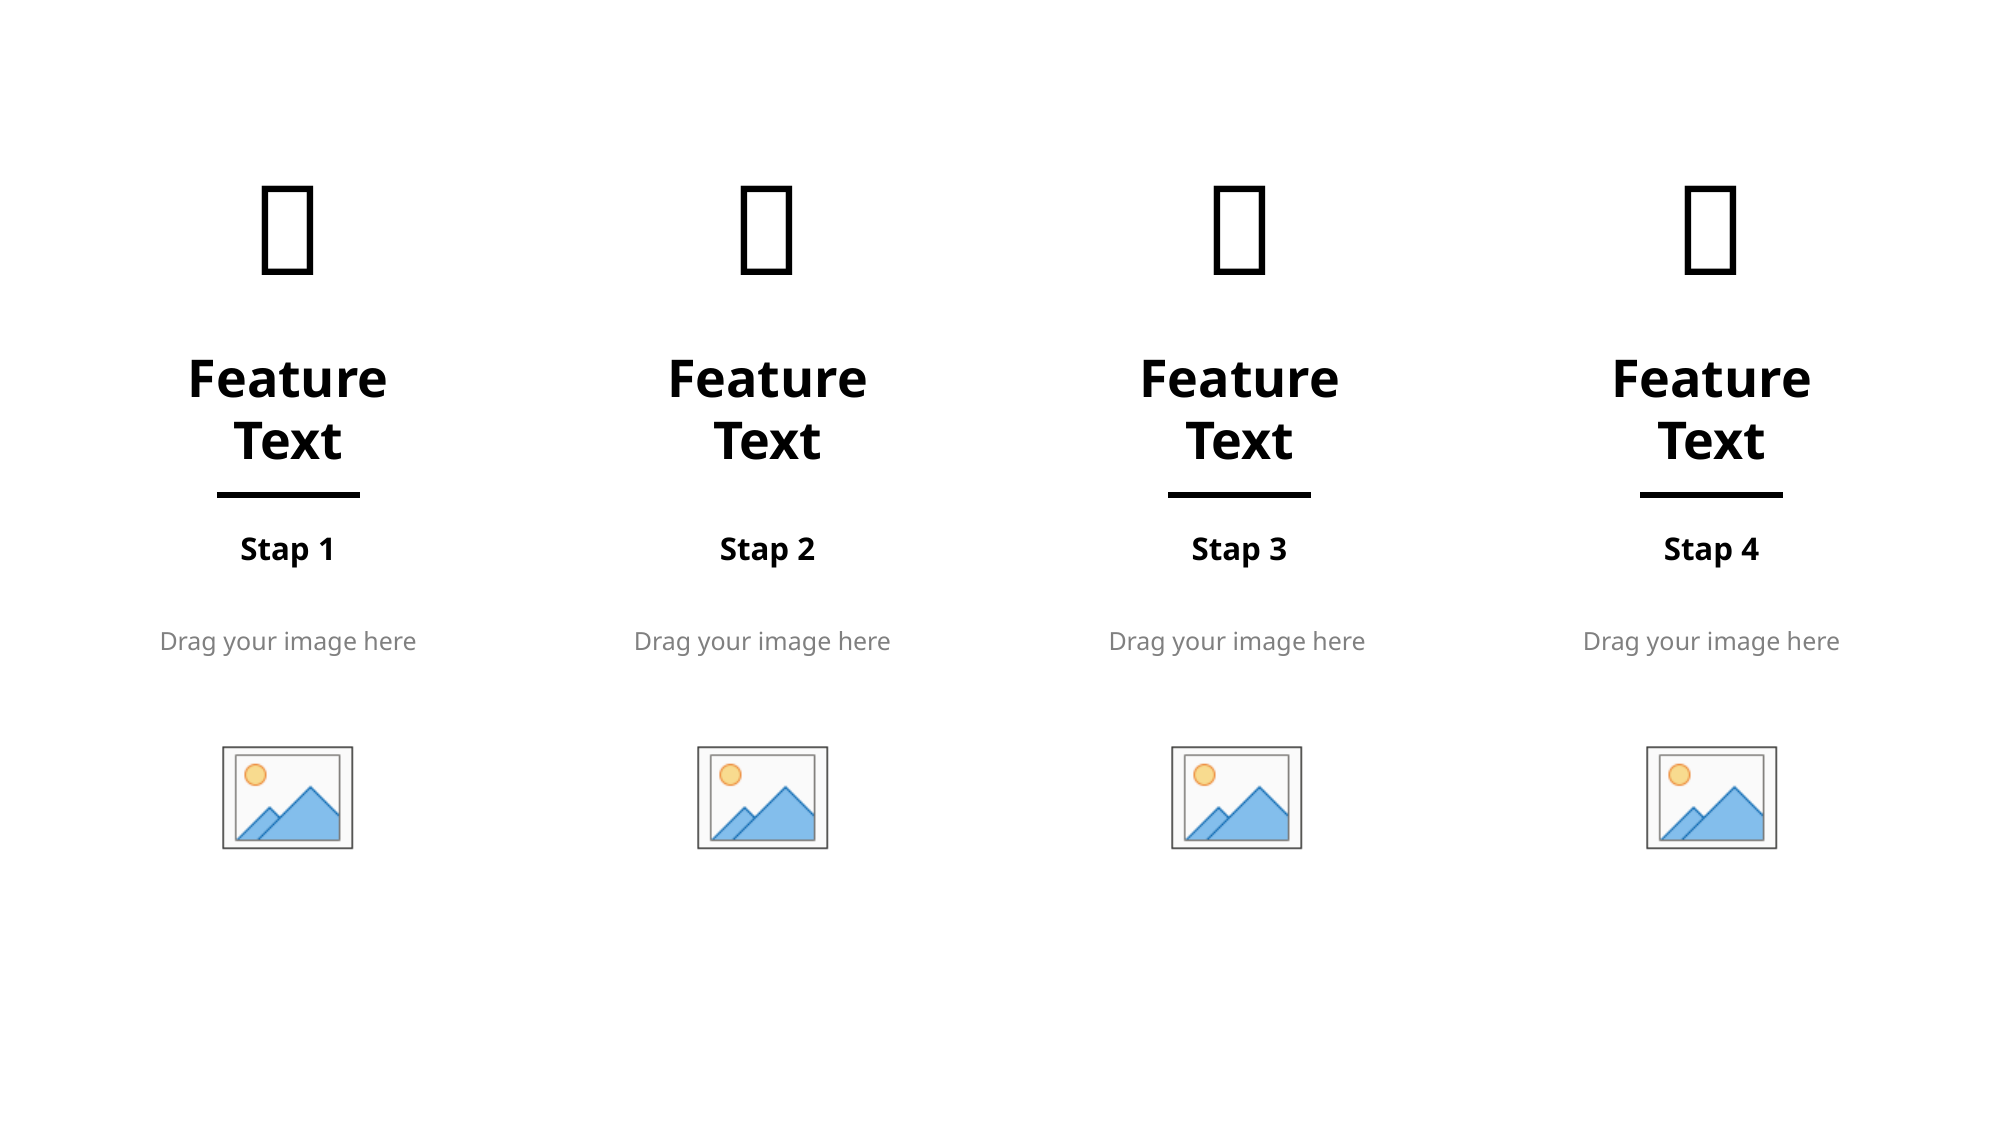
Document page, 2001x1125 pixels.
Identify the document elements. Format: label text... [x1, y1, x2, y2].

text_box Feature Text [1108, 337, 1371, 478]
text_box  [235, 143, 341, 308]
picture [582, 618, 943, 979]
text_box  [715, 143, 820, 308]
picture [1057, 618, 1418, 979]
text_box Stap 2 [661, 522, 874, 575]
text_box Stap 3 [1133, 522, 1346, 575]
text_box Feature Text [157, 337, 420, 478]
text_box  [1187, 143, 1292, 308]
text_box Stap 1 [182, 522, 394, 575]
picture [108, 618, 469, 979]
text_box Feature Text [1580, 337, 1843, 478]
picture [1531, 618, 1892, 979]
text_box  [1659, 143, 1764, 308]
text_box Feature Text [636, 337, 899, 478]
text_box Stap 4 [1605, 522, 1818, 575]
